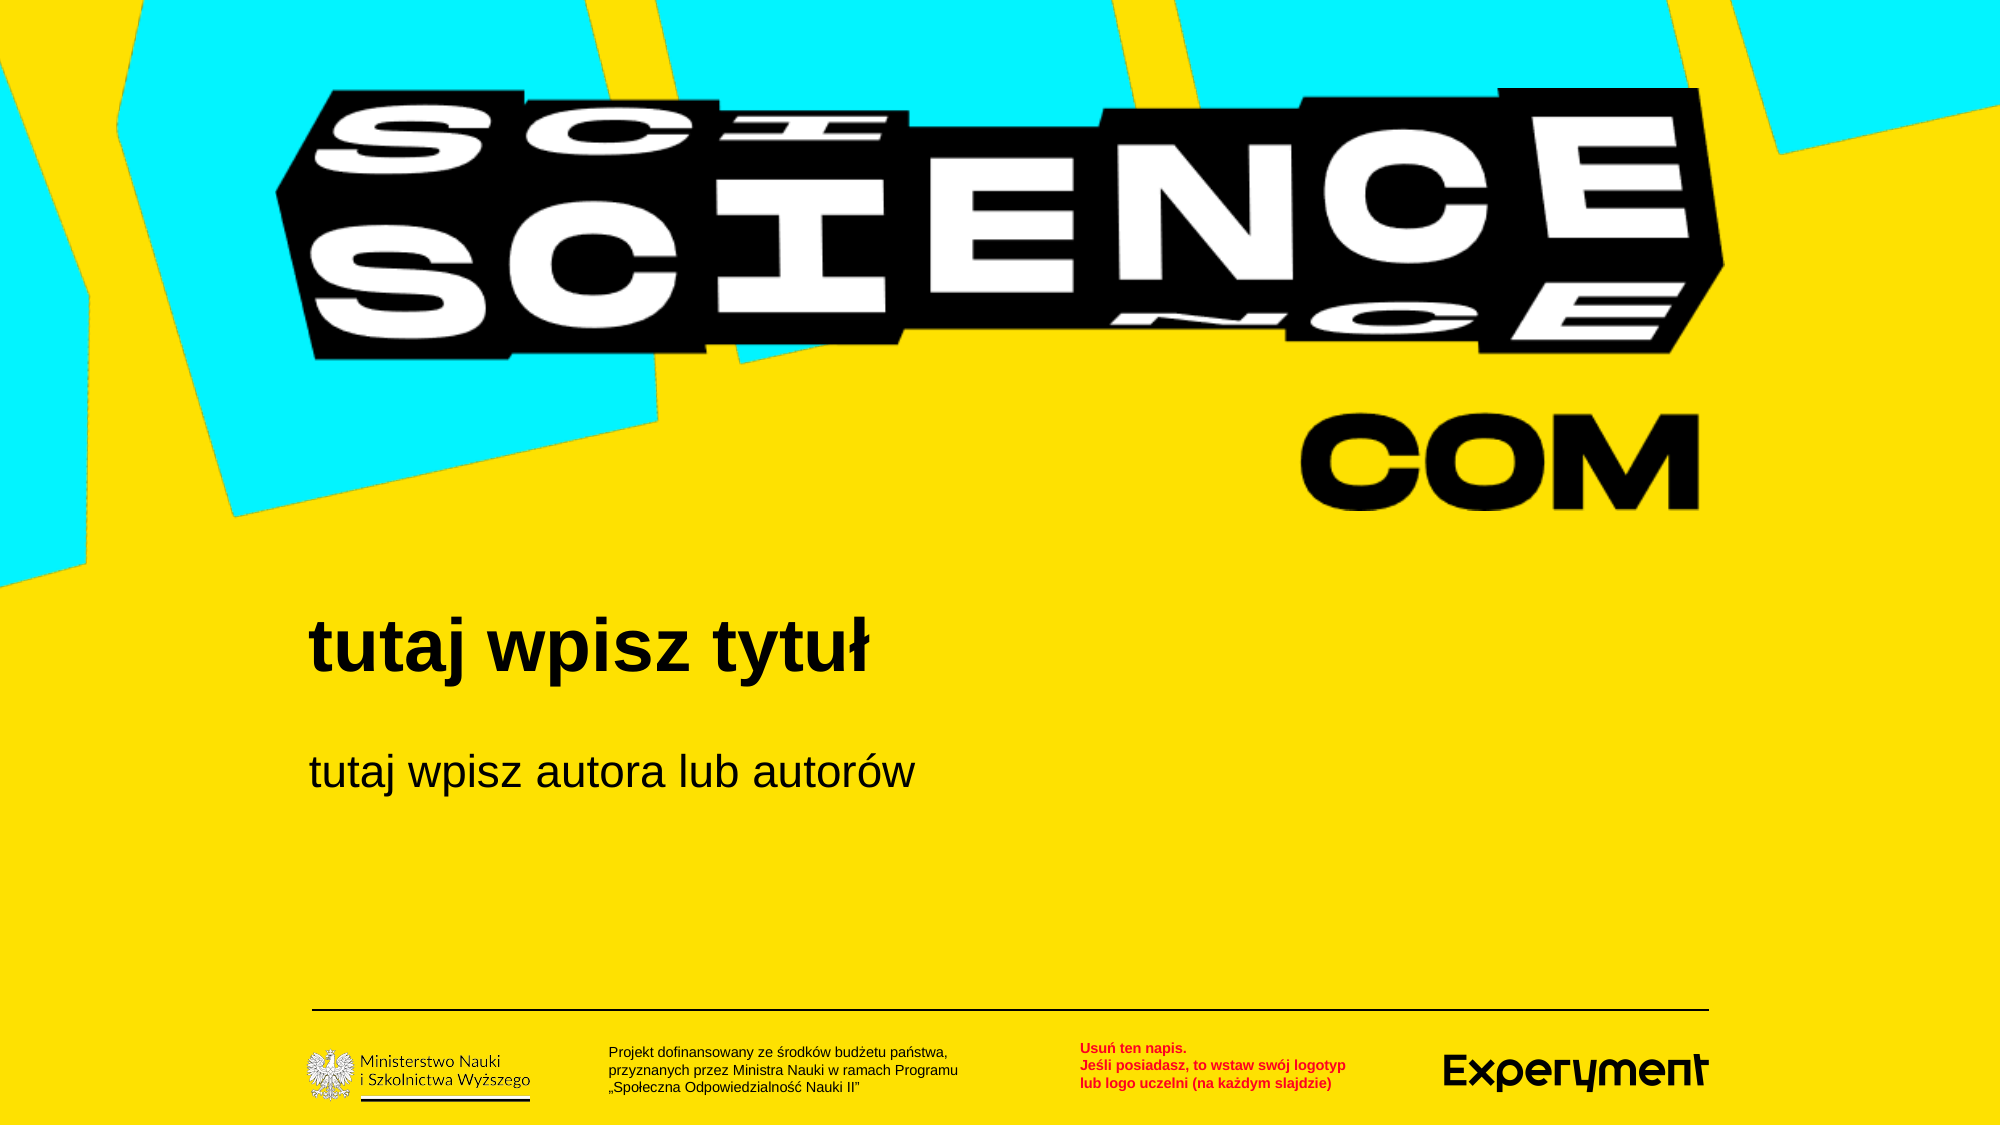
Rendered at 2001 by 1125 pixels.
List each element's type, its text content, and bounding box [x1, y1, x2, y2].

picture [1414, 1024, 1739, 1116]
text_box Projekt dofinansowany ze środków budżetu państwa, przyznanych przez Ministra Nauki w ramach Programu „Społeczna Odpowiedzialność Nauki II” [593, 1035, 1093, 1104]
picture [294, 1036, 542, 1114]
text_box Usuń ten napis. Jeśli posiadasz, to wstaw swój logotyp lub logo uczelni (na każdym slajdzie) [1065, 1031, 1381, 1099]
picture [0, 0, 2000, 1016]
